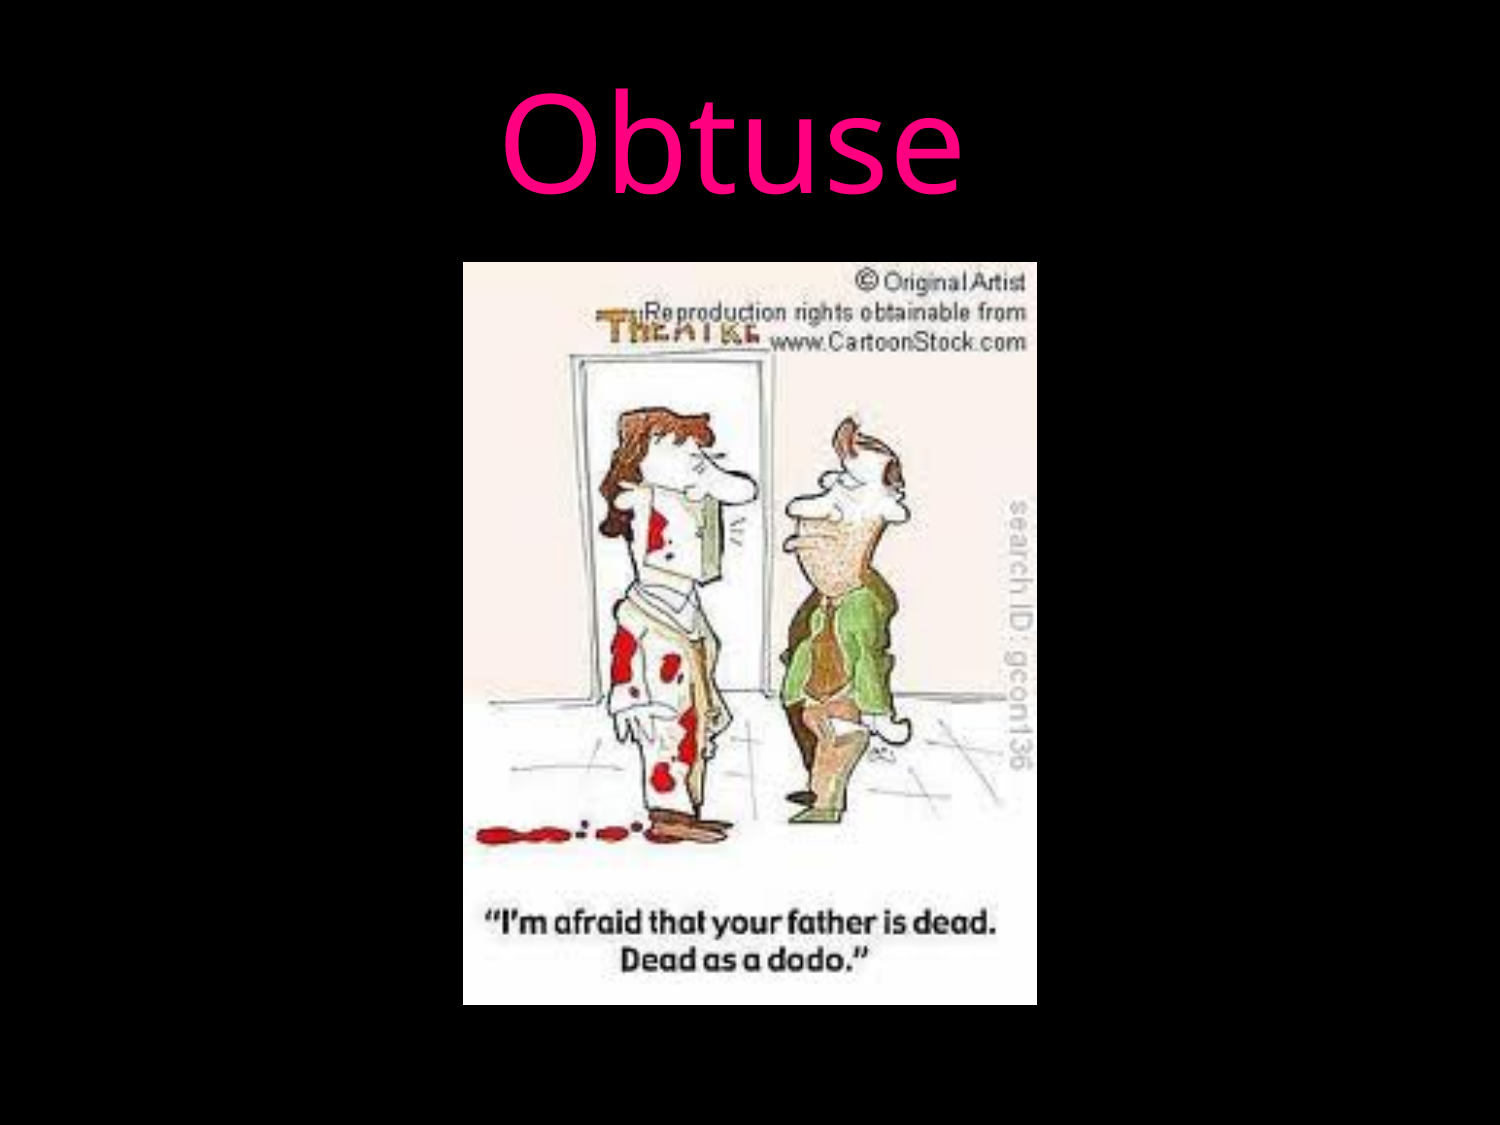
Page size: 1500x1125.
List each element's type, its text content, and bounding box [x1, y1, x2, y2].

title Obtuse [75, 45, 1425, 233]
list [74, 262, 1426, 1006]
